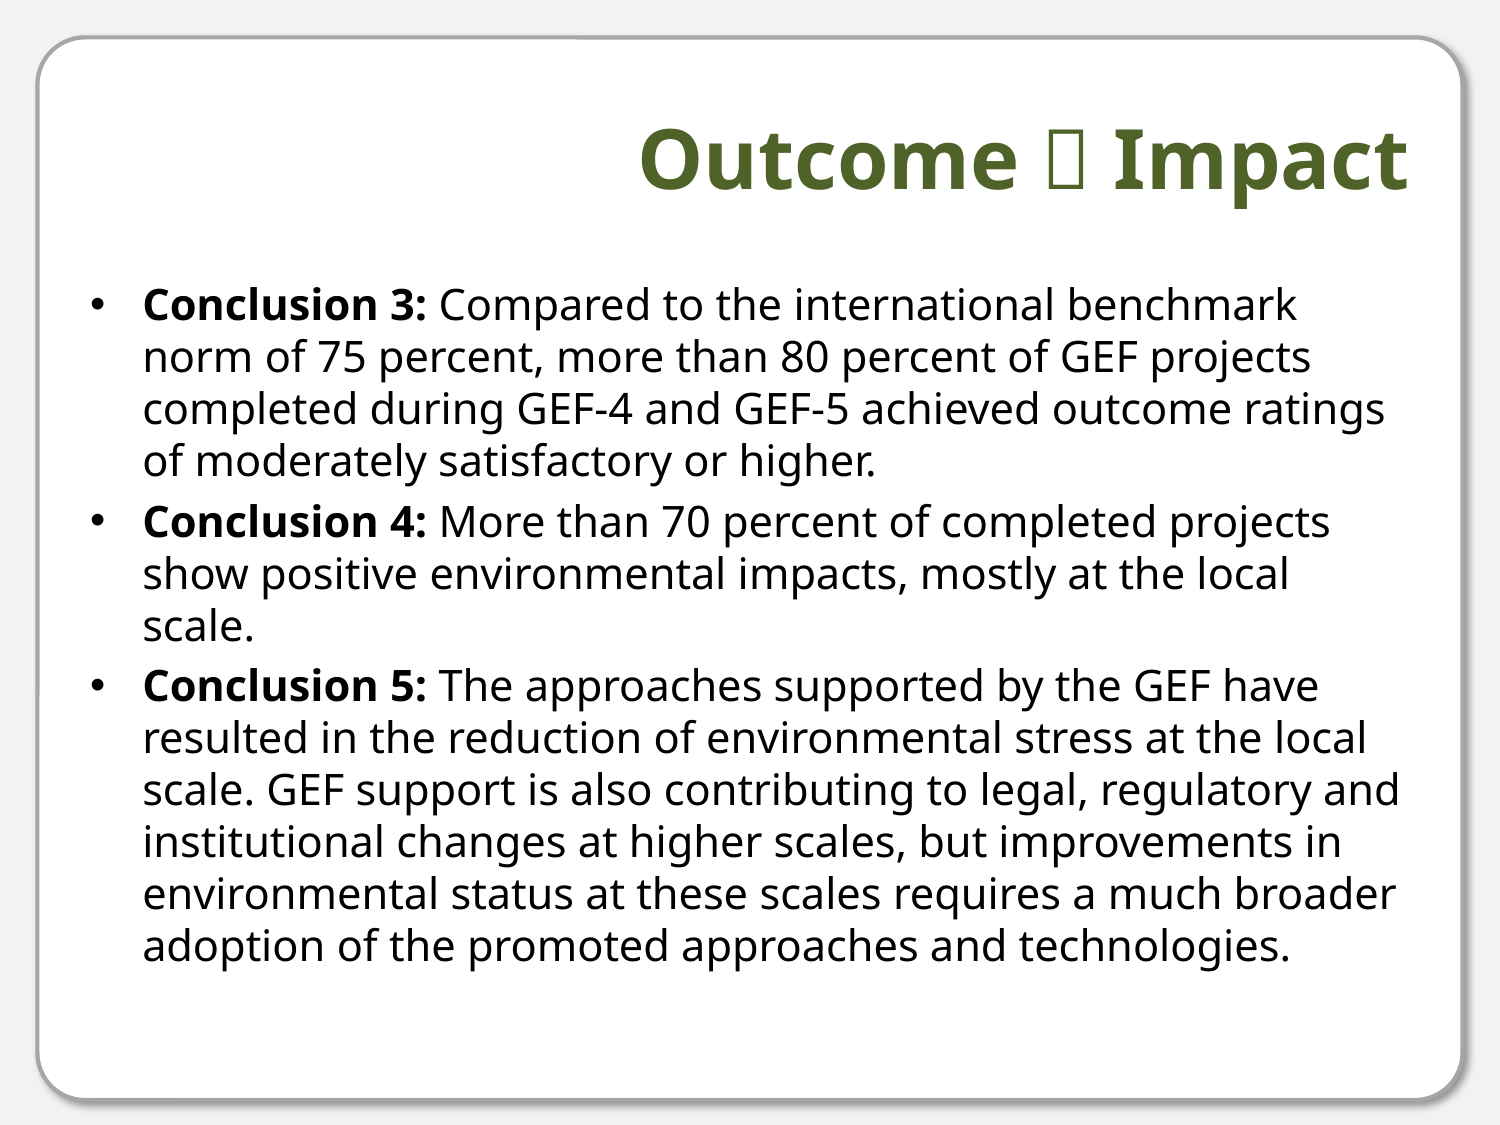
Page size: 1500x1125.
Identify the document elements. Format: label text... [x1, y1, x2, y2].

list Conclusion 3: Compared to the international benchmark norm of 75 percent, more than 80 percent of GEF projects completed during GEF-4 and GEF-5 achieved outcome ratings of moderately satisfactory or higher. Conclusion 4: More than 70 percent of completed projects show positive environmental impacts, mostly at the local scale. Conclusion 5: The approaches supported by the GEF have resulted in the reduction of environmental stress at the local scale. GEF support is also contributing to legal, regulatory and institutional changes at higher scales, but improvements in environmental status at these scales requires a much broader adoption of the promoted approaches and technologies. [75, 270, 1425, 1013]
title Outcome  Impact [75, 62, 1425, 250]
